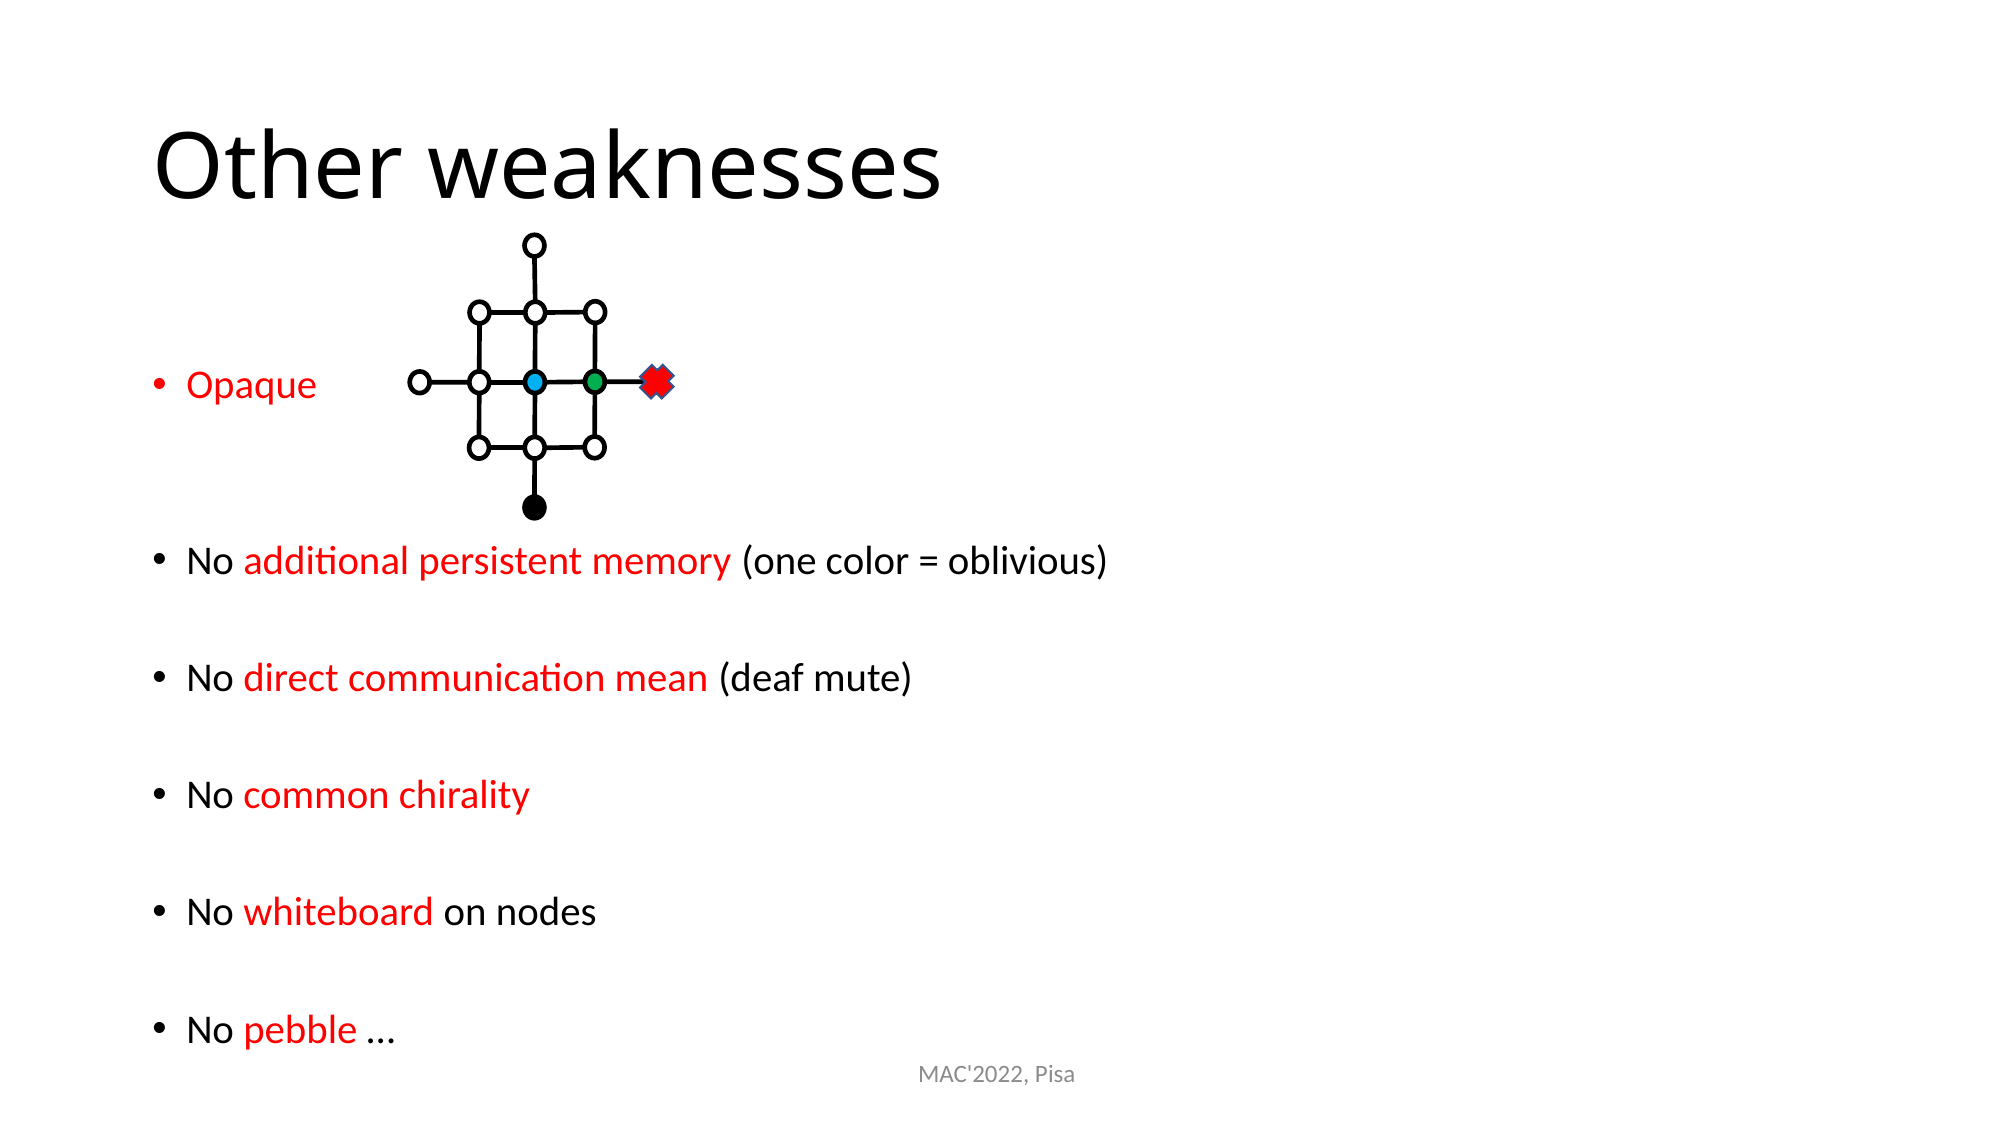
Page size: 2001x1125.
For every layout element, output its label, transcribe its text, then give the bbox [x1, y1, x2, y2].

list Opaque No additional persistent memory (one color = oblivious) No direct communication mean (deaf mute) No common chirality No whiteboard on nodes No pebble … [137, 299, 1320, 1068]
footer MAC'2022, Pisa [662, 1042, 1338, 1103]
title Other weaknesses [137, 59, 1863, 278]
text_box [409, 234, 673, 519]
